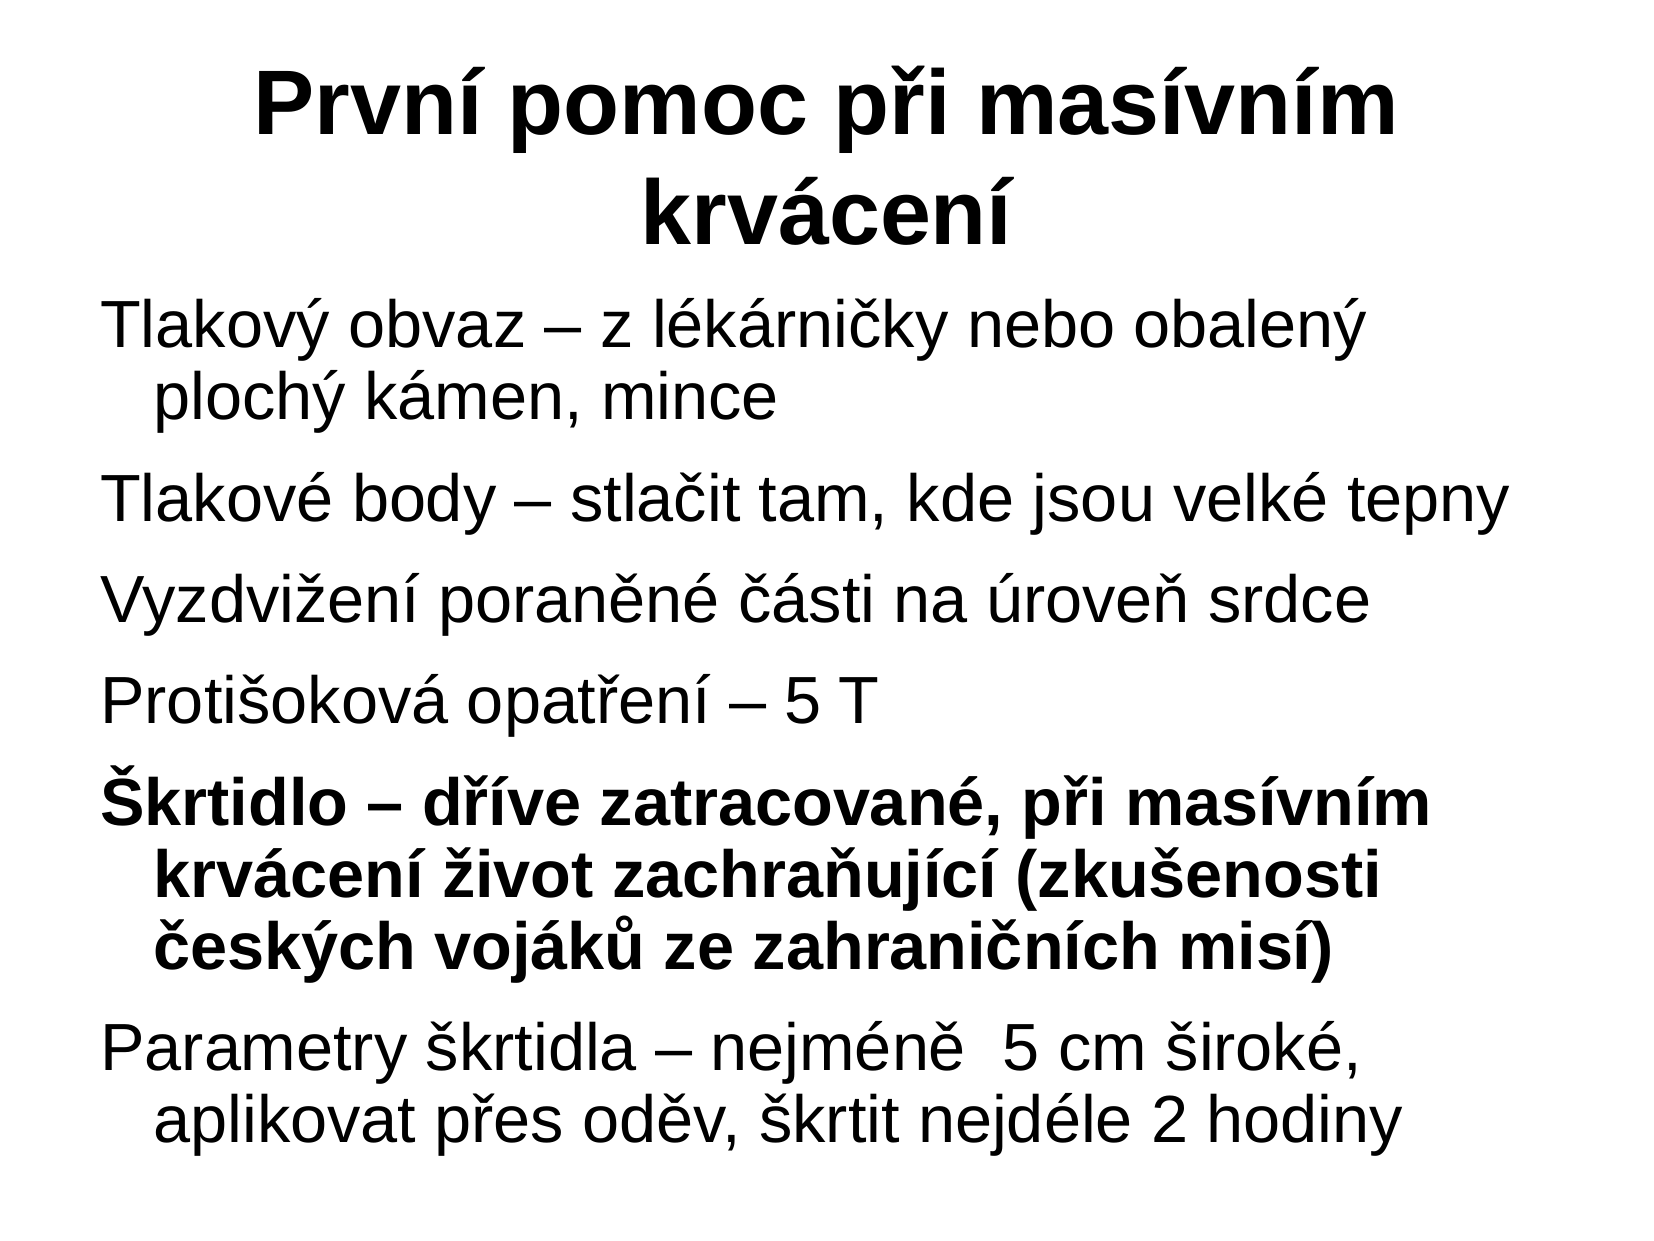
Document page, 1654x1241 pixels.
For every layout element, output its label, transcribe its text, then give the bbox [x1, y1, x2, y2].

title První pomoc při masívním krvácení [82, 49, 1571, 257]
list Tlakový obvaz – z lékárničky nebo obalený plochý kámen, mince Tlakové body – stlačit tam, kde jsou velké tepny Vyzdvižení poraněné části na úroveň srdce Protišoková opatření – 5 T Škrtidlo – dříve zatracované, při masívním krvácení život zachraňující (zkušenosti českých vojáků ze zahraničních misí) Parametry škrtidla – nejméně 5 cm široké, aplikovat přes oděv, škrtit nejdéle 2 hodiny [82, 290, 1571, 1109]
